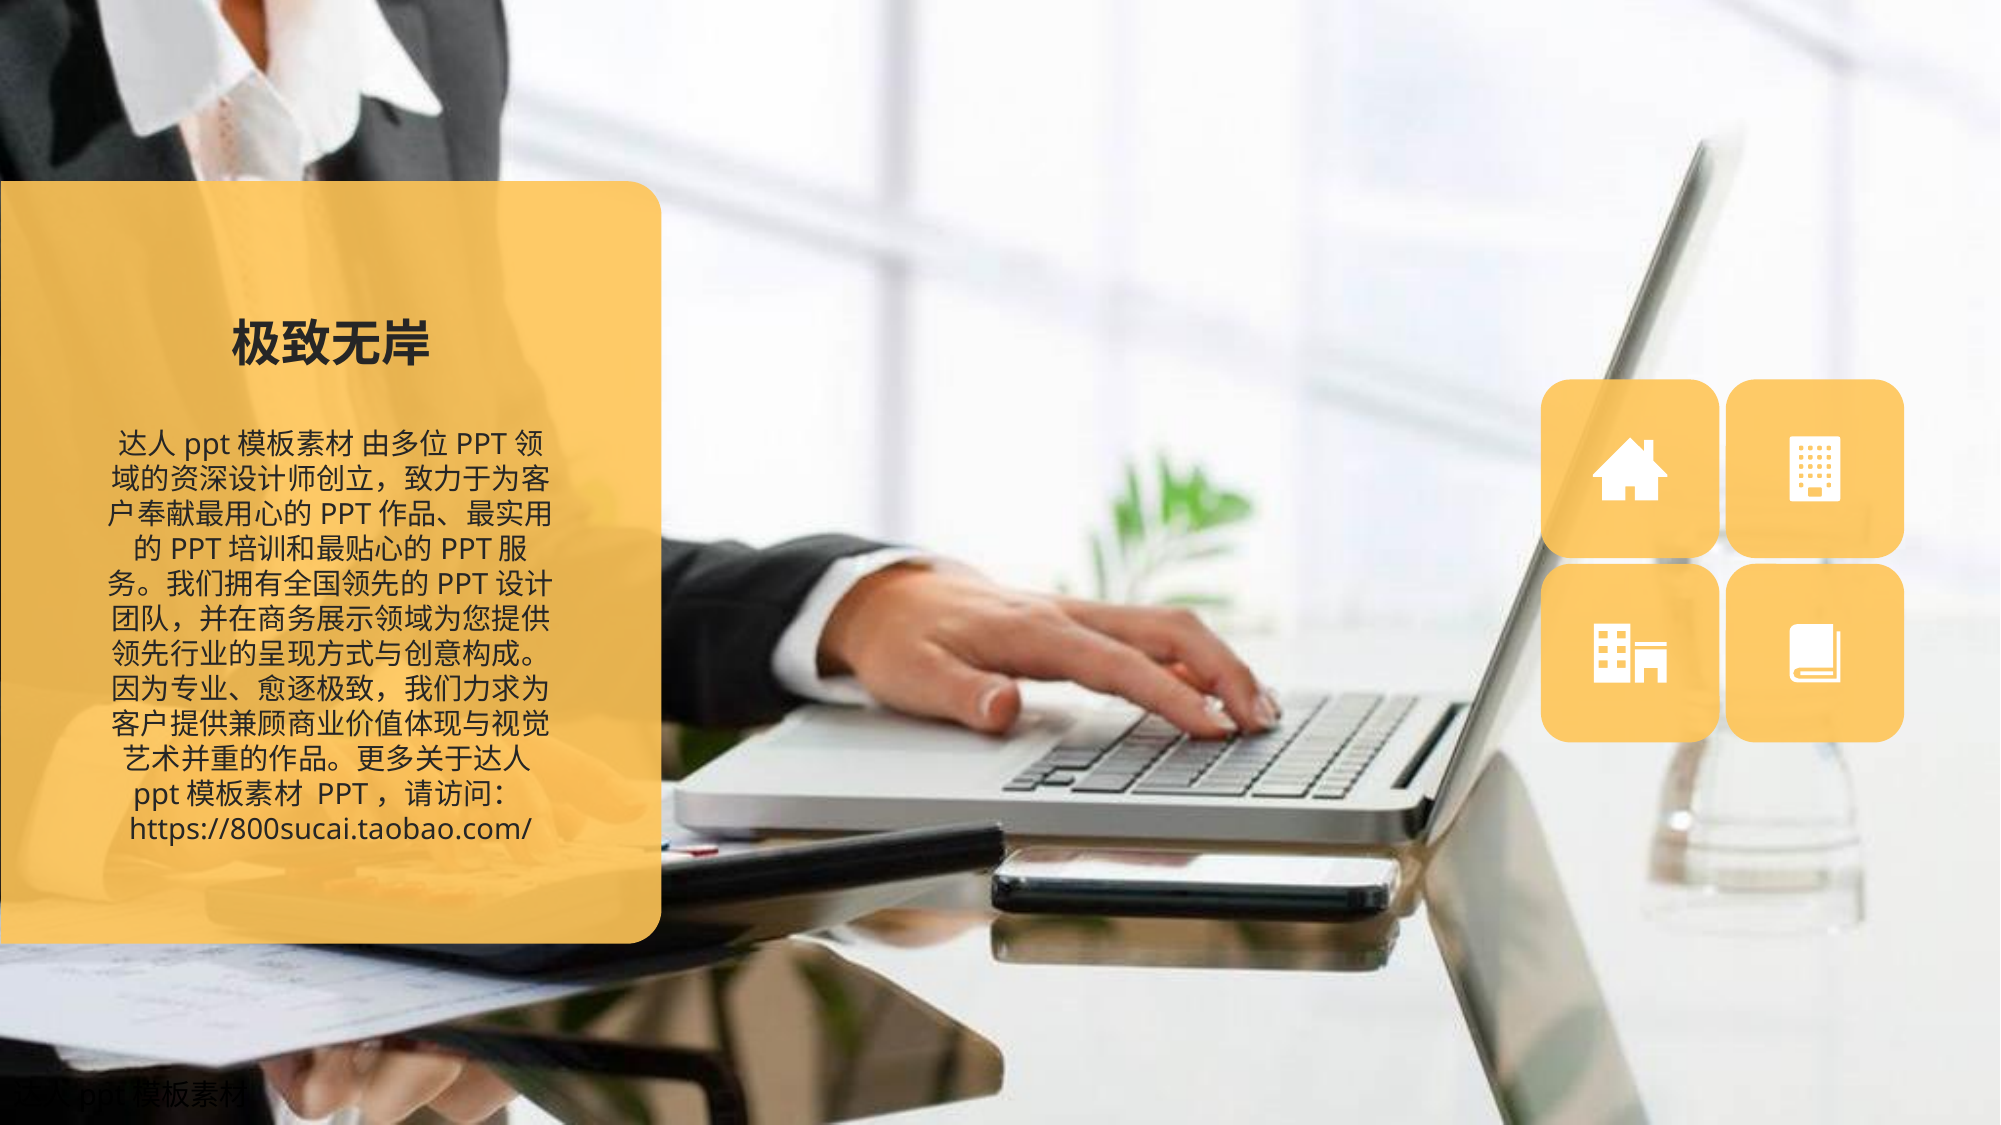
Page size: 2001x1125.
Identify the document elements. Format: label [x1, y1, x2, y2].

list [0, 0, 2000, 1125]
